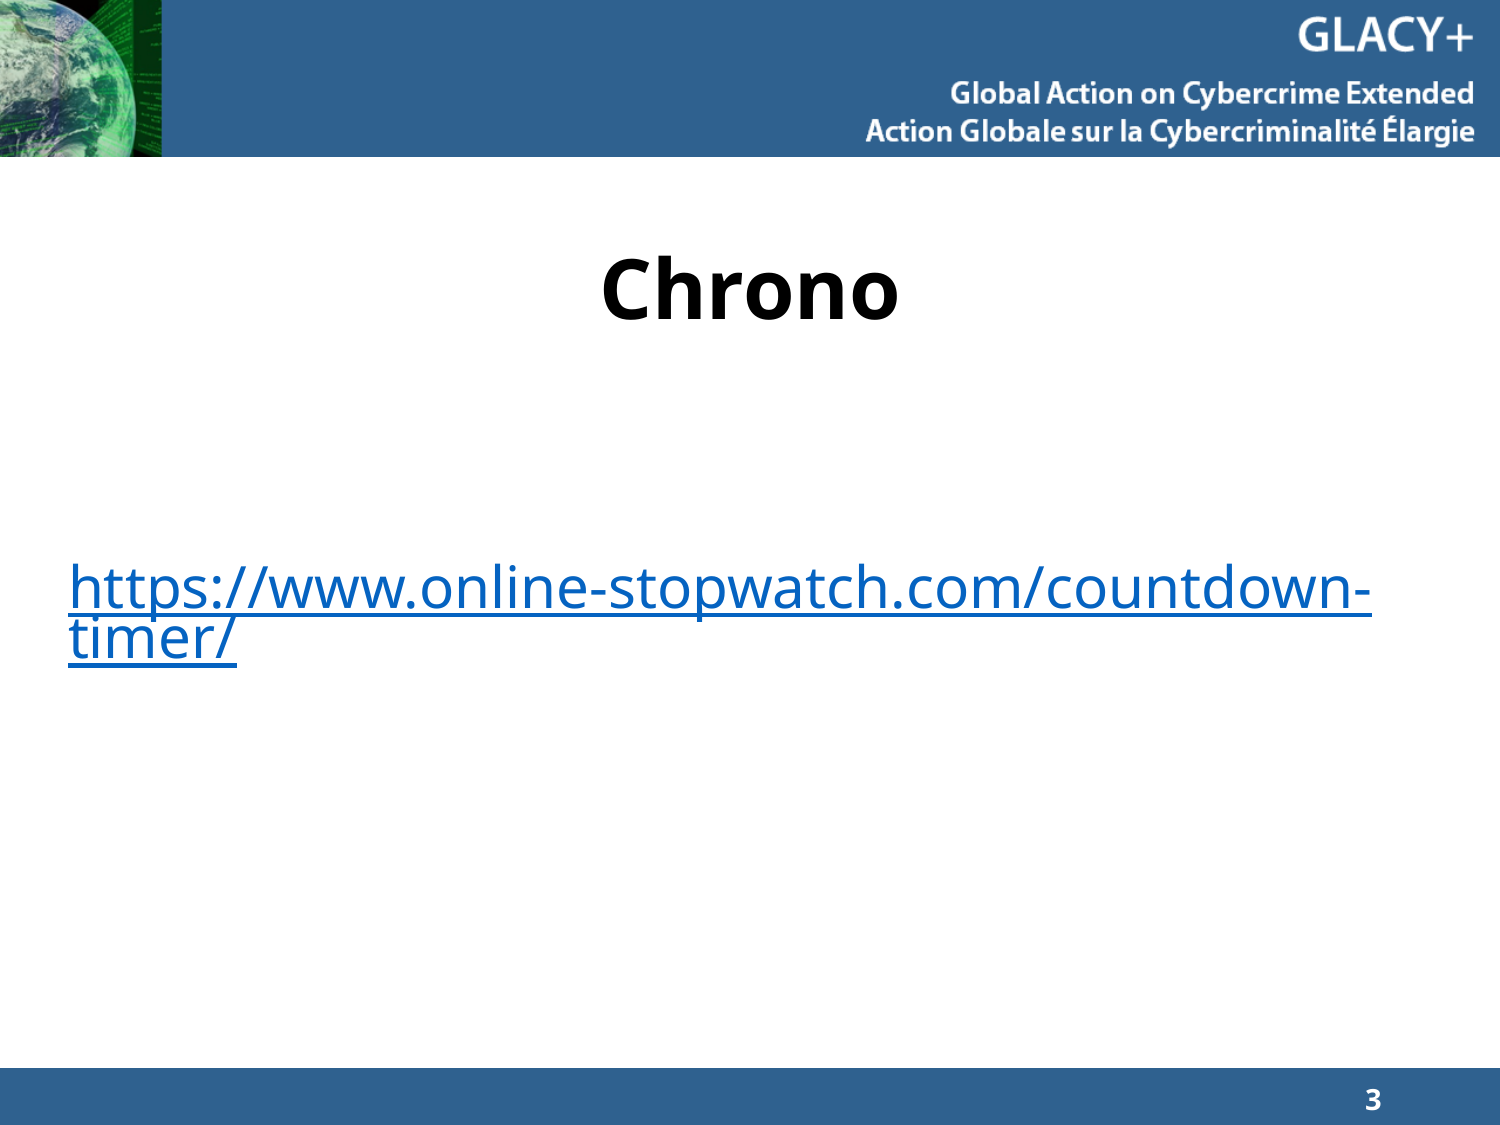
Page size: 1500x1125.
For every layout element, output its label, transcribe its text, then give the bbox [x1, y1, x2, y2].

slide_number 3 [1059, 1071, 1397, 1125]
picture [0, 0, 1500, 157]
title Chrono [103, 197, 1397, 382]
list https://www.online-stopwatch.com/countdown-timer/ [53, 382, 1404, 1125]
